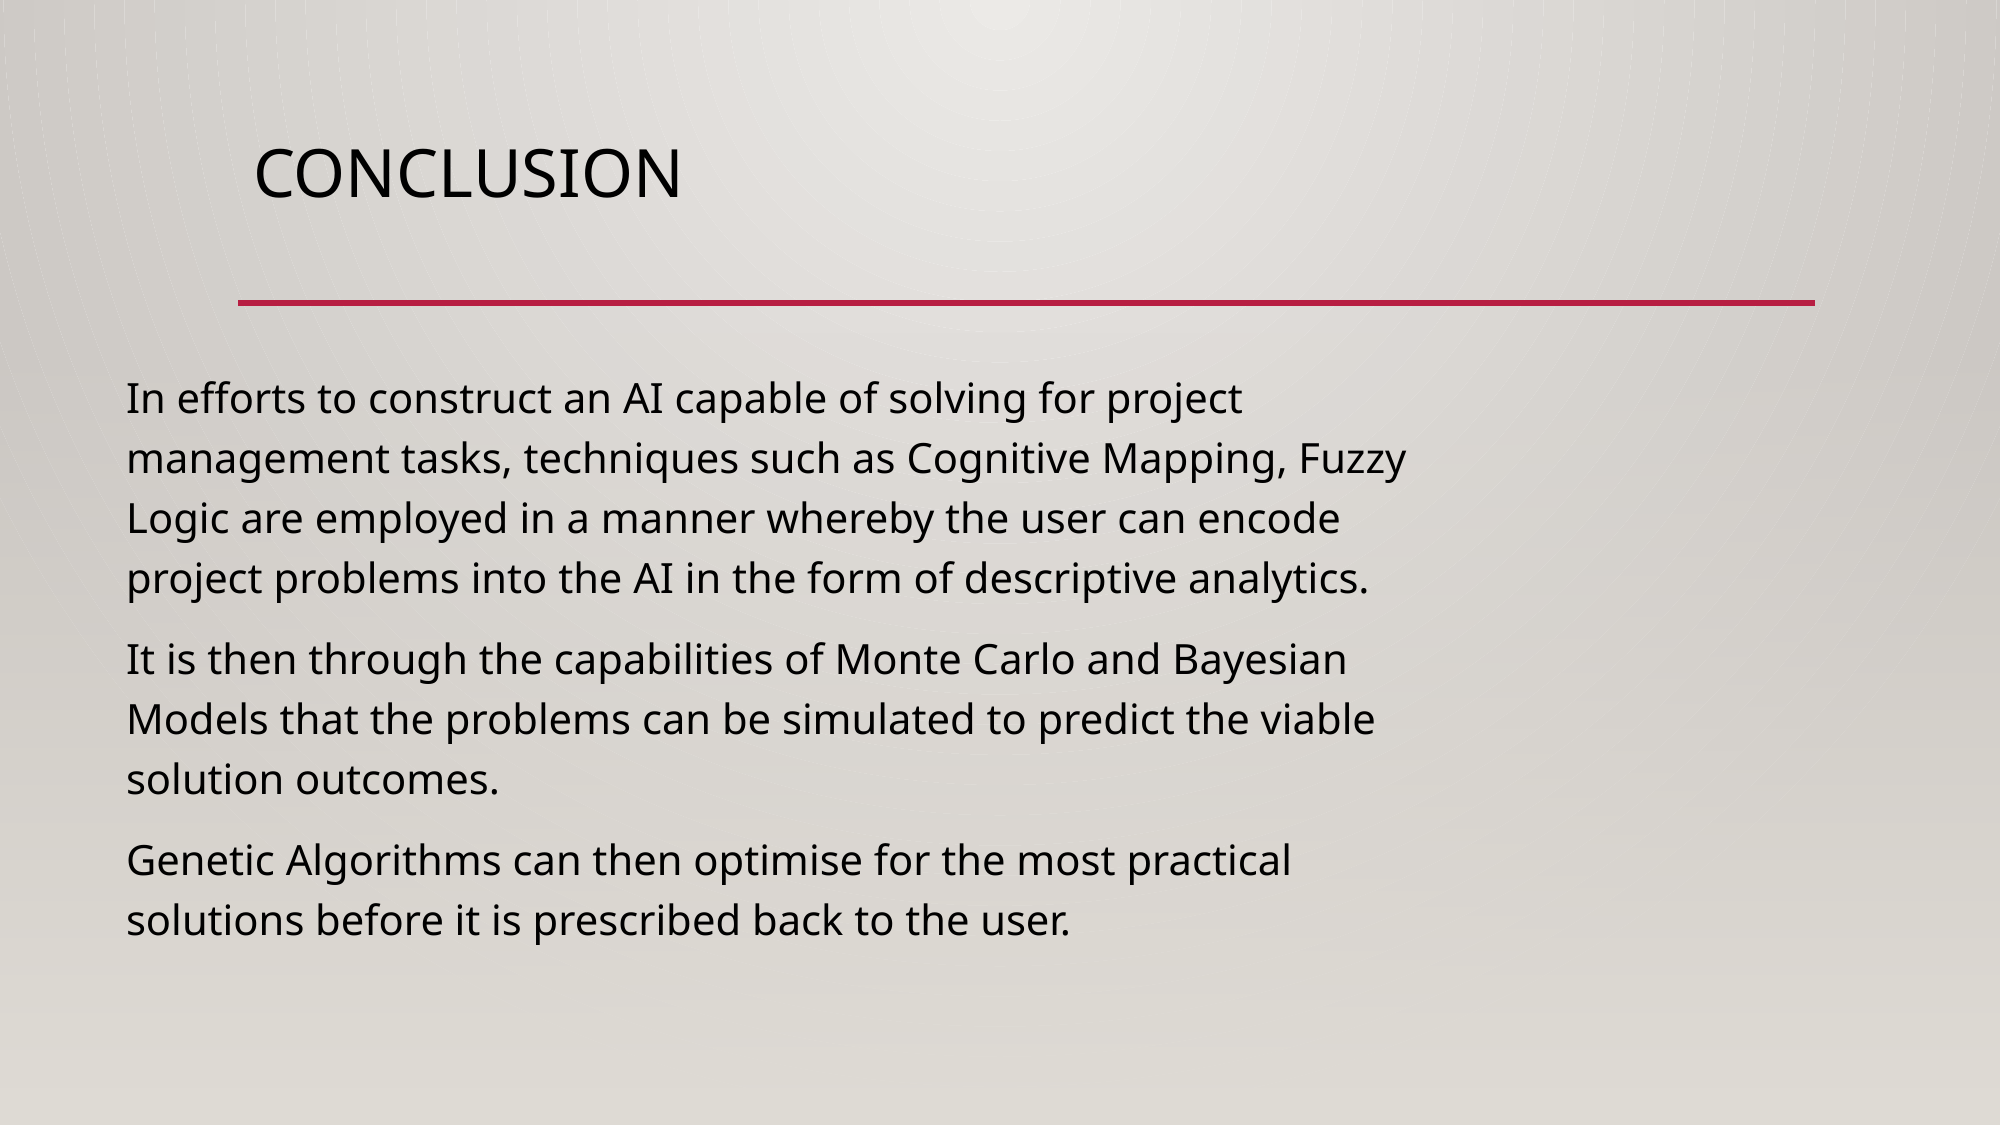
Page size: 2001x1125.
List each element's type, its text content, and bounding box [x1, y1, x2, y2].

list In efforts to construct an AI capable of solving for project management tasks, techniques such as Cognitive Mapping, Fuzzy Logic are employed in a manner whereby the user can encode project problems into the AI in the form of descriptive analytics. It is then through the capabilities of Monte Carlo and Bayesian Models that the problems can be simulated to predict the viable solution outcomes. Genetic Algorithms can then optimise for the most practical solutions before it is prescribed back to the user. [111, 354, 1470, 992]
title Conclusion [238, 131, 1814, 305]
